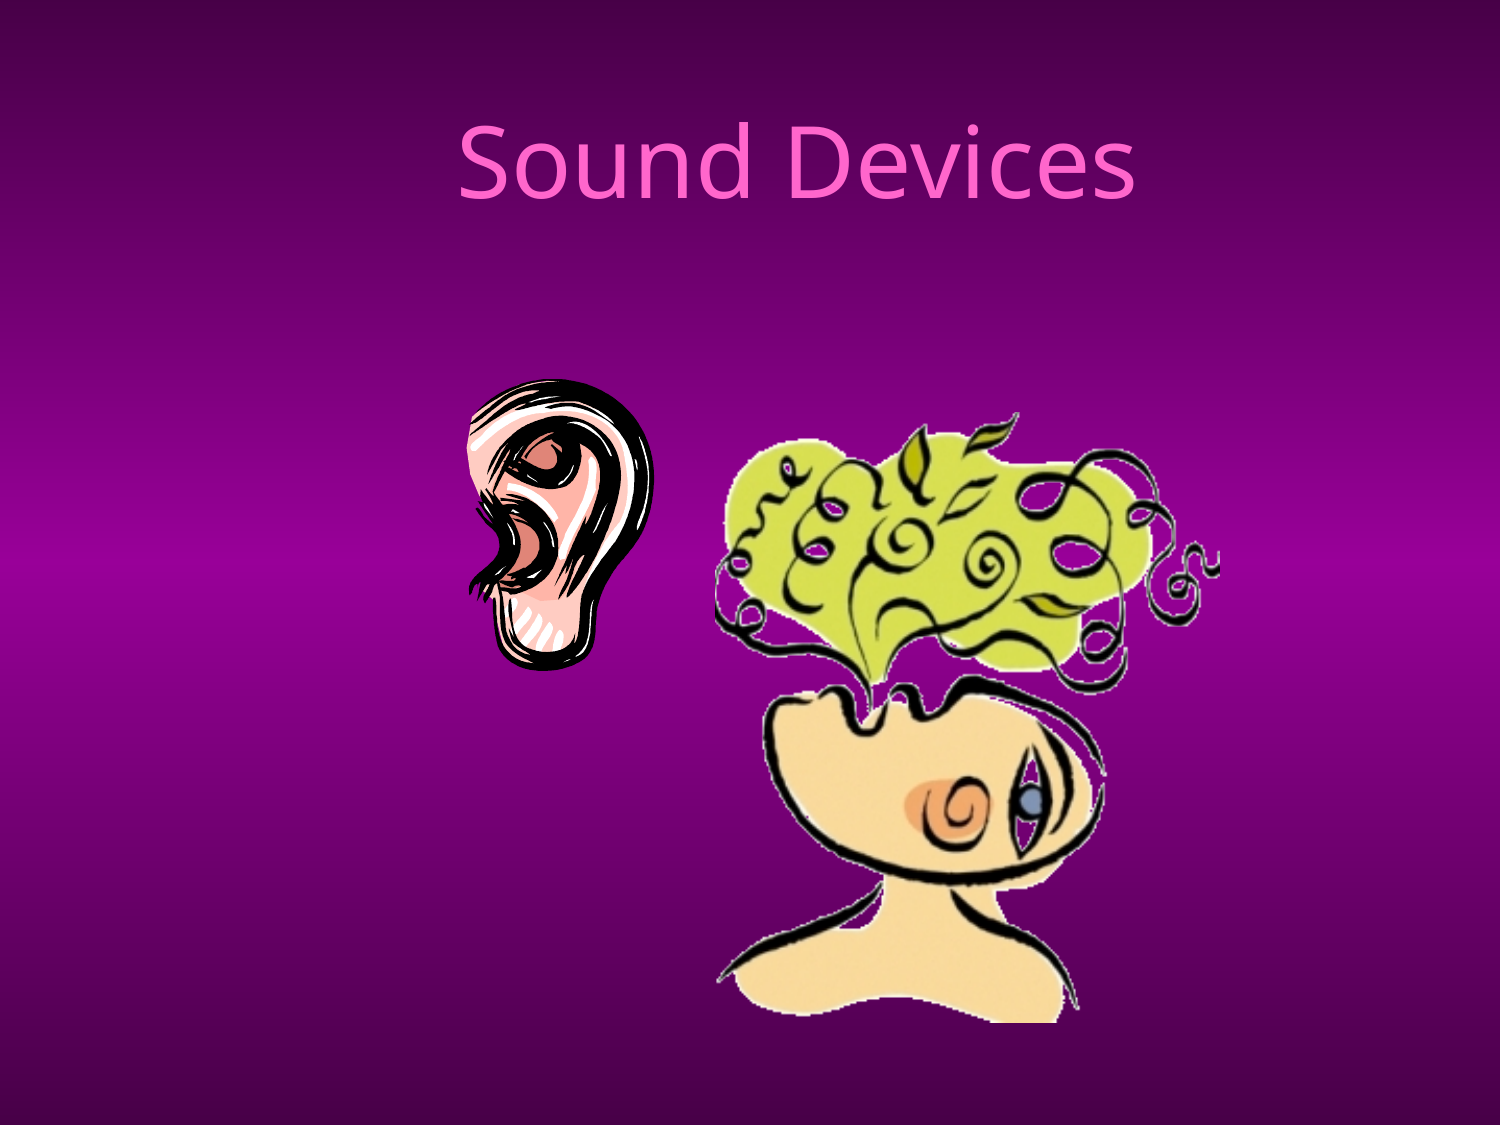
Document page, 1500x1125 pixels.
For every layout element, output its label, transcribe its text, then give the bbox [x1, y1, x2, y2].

picture [715, 412, 1221, 1024]
picture [462, 374, 659, 676]
text_box Sound Devices [441, 91, 1155, 226]
